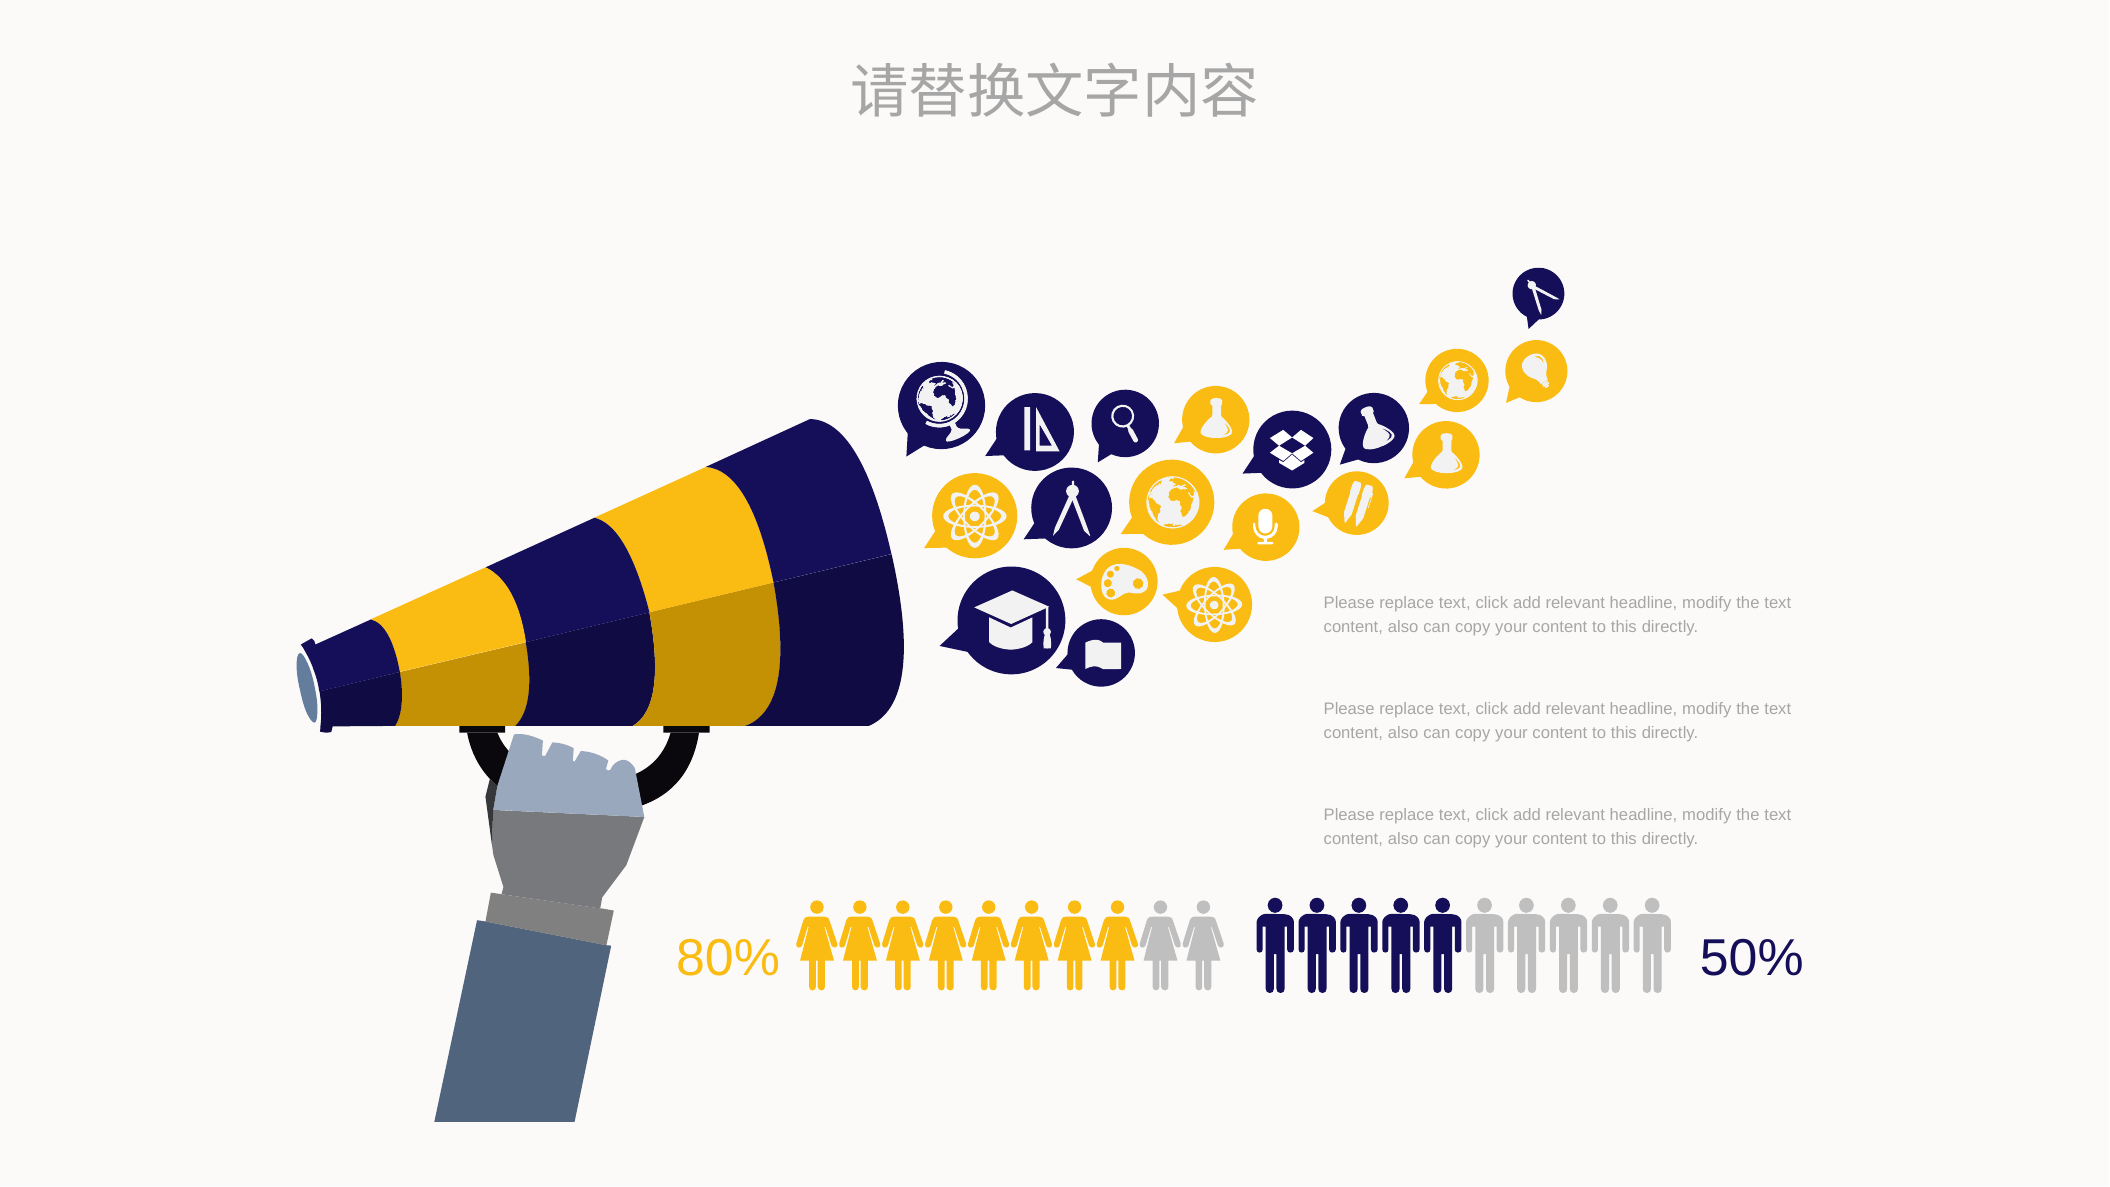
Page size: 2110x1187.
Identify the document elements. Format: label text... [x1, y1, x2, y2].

text_box Please replace text, click add relevant headline, modify the text content, also can copy your content to this directly. [1323, 799, 1826, 848]
text_box 50% [1699, 911, 1805, 986]
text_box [884, 267, 1569, 687]
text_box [296, 419, 914, 1122]
text_box Please replace text, click add relevant headline, modify the text content, also can copy your content to this directly. [1323, 693, 1826, 742]
text_box 请替换文字内容 [820, 32, 1289, 124]
text_box Please replace text, click add relevant headline, modify the text content, also can copy your content to this directly. [1569, 587, 1826, 636]
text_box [795, 900, 1225, 991]
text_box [1256, 897, 1671, 994]
